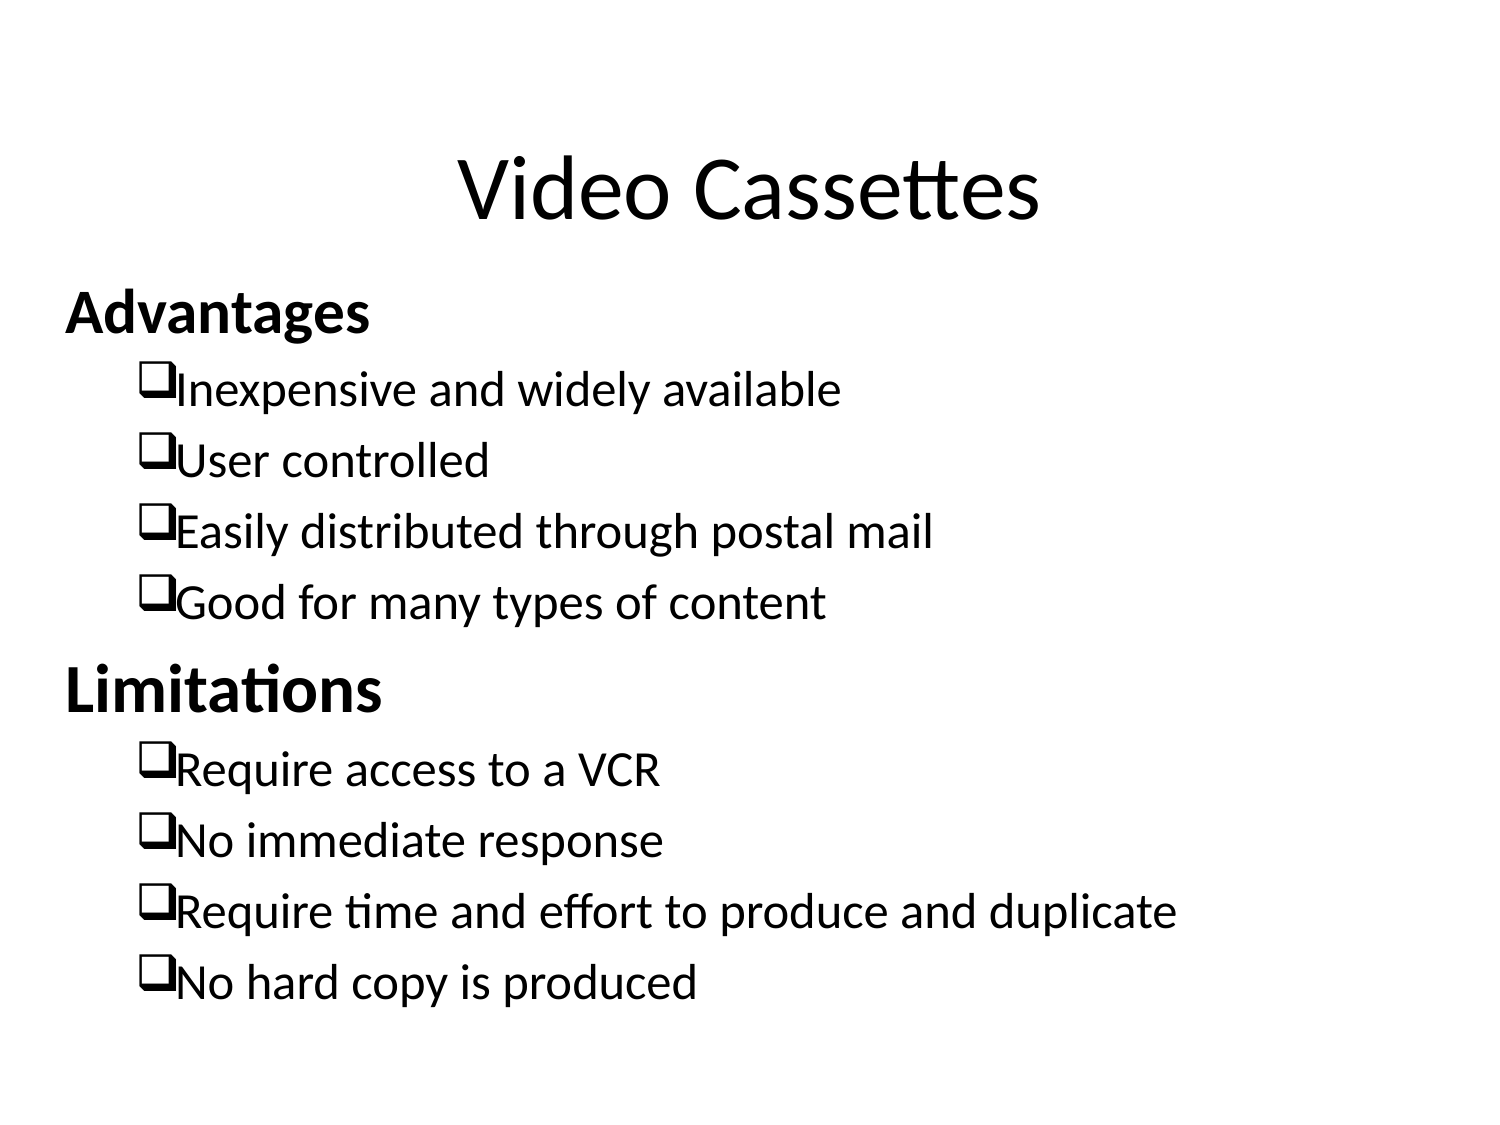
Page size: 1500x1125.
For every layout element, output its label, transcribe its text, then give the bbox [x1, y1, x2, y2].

subtitle Advantages Inexpensive and widely available User controlled Easily distributed through postal mail Good for many types of content Limitations Require access to a VCR No immediate response Require time and effort to produce and duplicate No hard copy is produced [50, 262, 1413, 1025]
title Video Cassettes [112, 62, 1388, 262]
